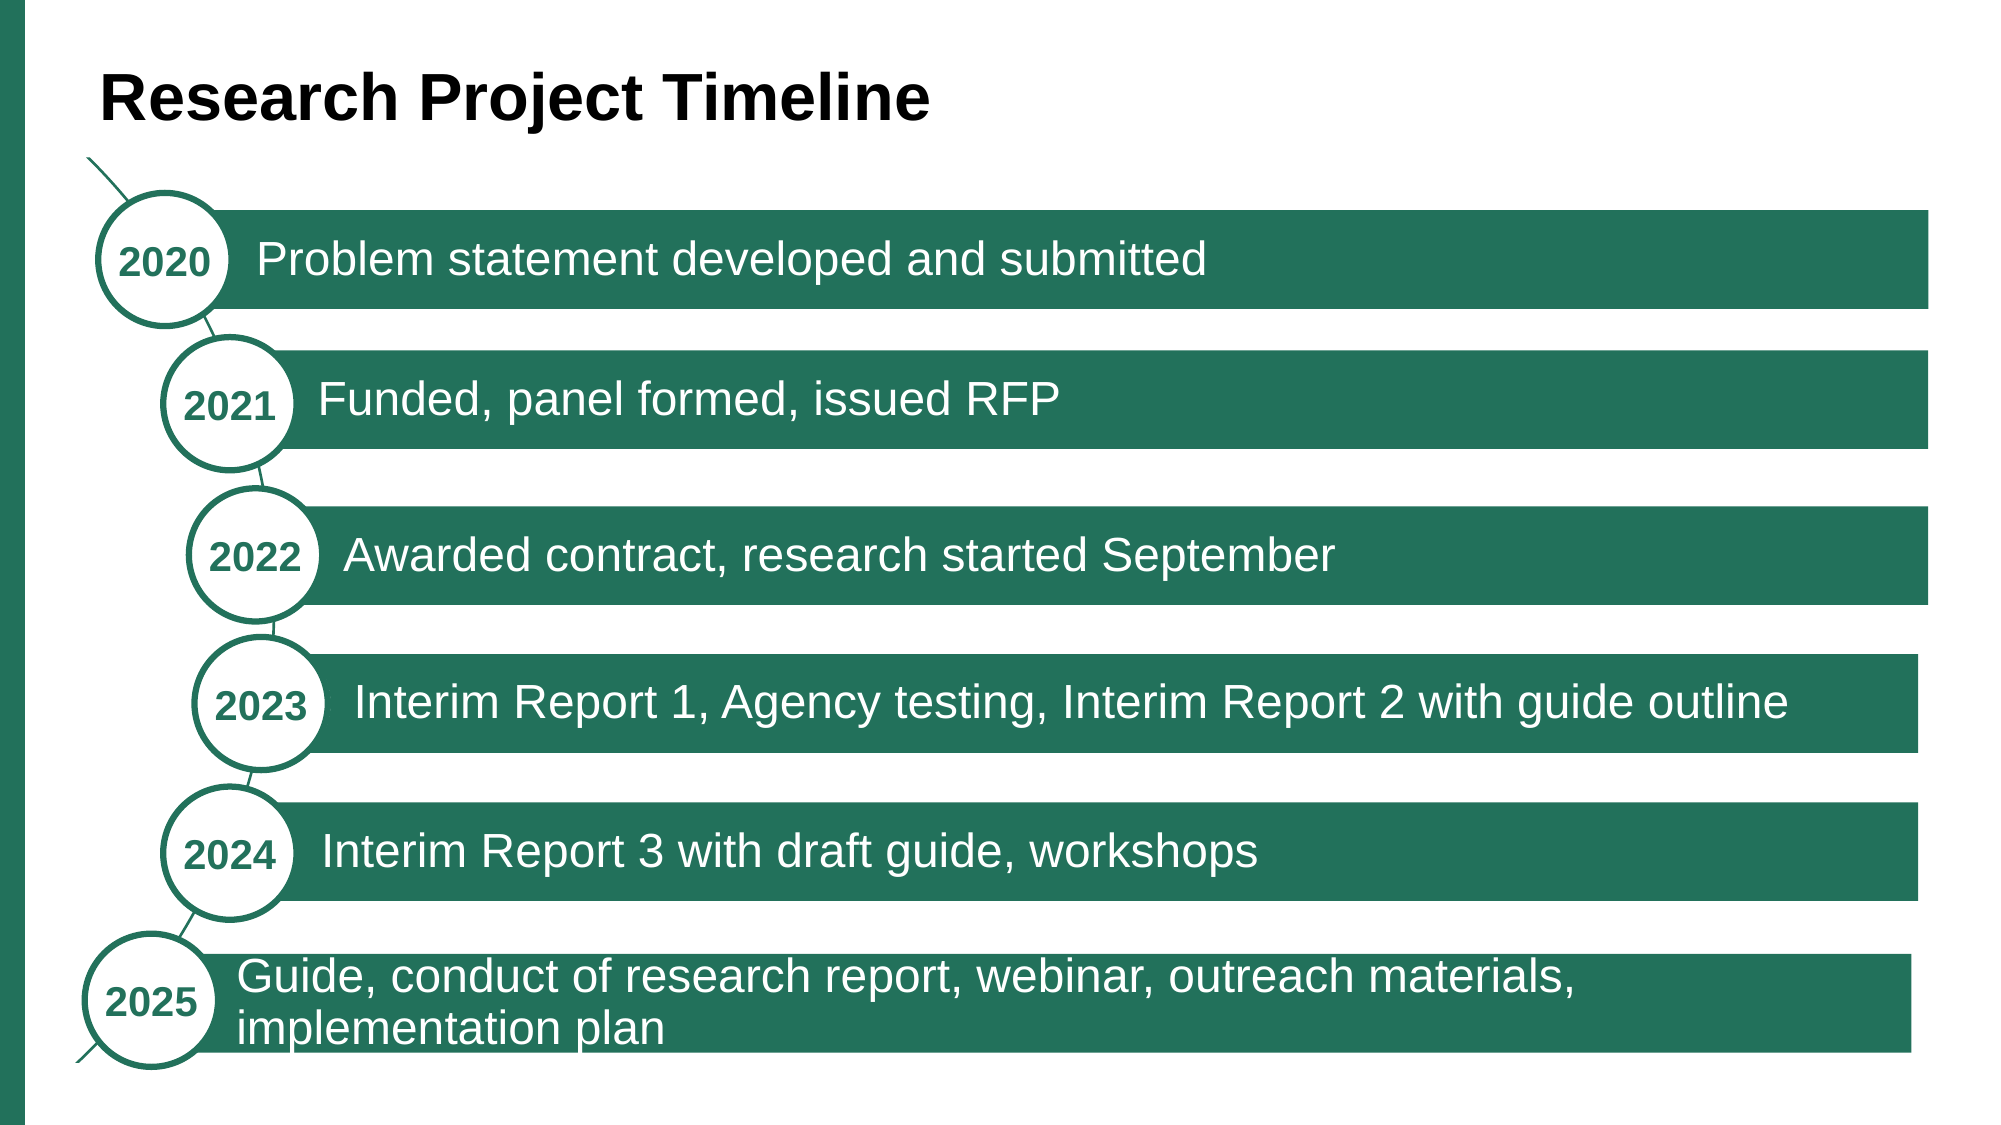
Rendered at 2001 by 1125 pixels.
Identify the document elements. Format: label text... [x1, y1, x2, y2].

text_box [246, 771, 253, 788]
text_box [257, 465, 265, 487]
text_box Guide, conduct of research report, webinar, outreach materials, implementation plan [188, 952, 1913, 1054]
text_box Interim Report 3 with draft guide, workshops [273, 801, 1920, 902]
text_box 2025 [83, 932, 218, 1068]
text_box 2024 [162, 785, 297, 921]
text_box Awarded contract, research started September [295, 505, 1930, 606]
text_box Funded, panel formed, issued RFP [269, 349, 1930, 451]
text_box [86, 157, 99, 171]
text_box 2023 [193, 635, 329, 772]
text_box Interim Report 1, Agency testing, Interim Report 2 with guide outline [305, 653, 1920, 754]
text_box 2022 [187, 487, 321, 623]
title Research Project Timeline [99, 62, 1900, 200]
text_box [178, 911, 196, 939]
text_box 2021 [162, 336, 297, 472]
text_box [75, 1041, 98, 1063]
text_box 2020 [97, 191, 232, 328]
text_box Problem statement developed and submitted [208, 209, 1930, 310]
text_box [203, 315, 216, 337]
